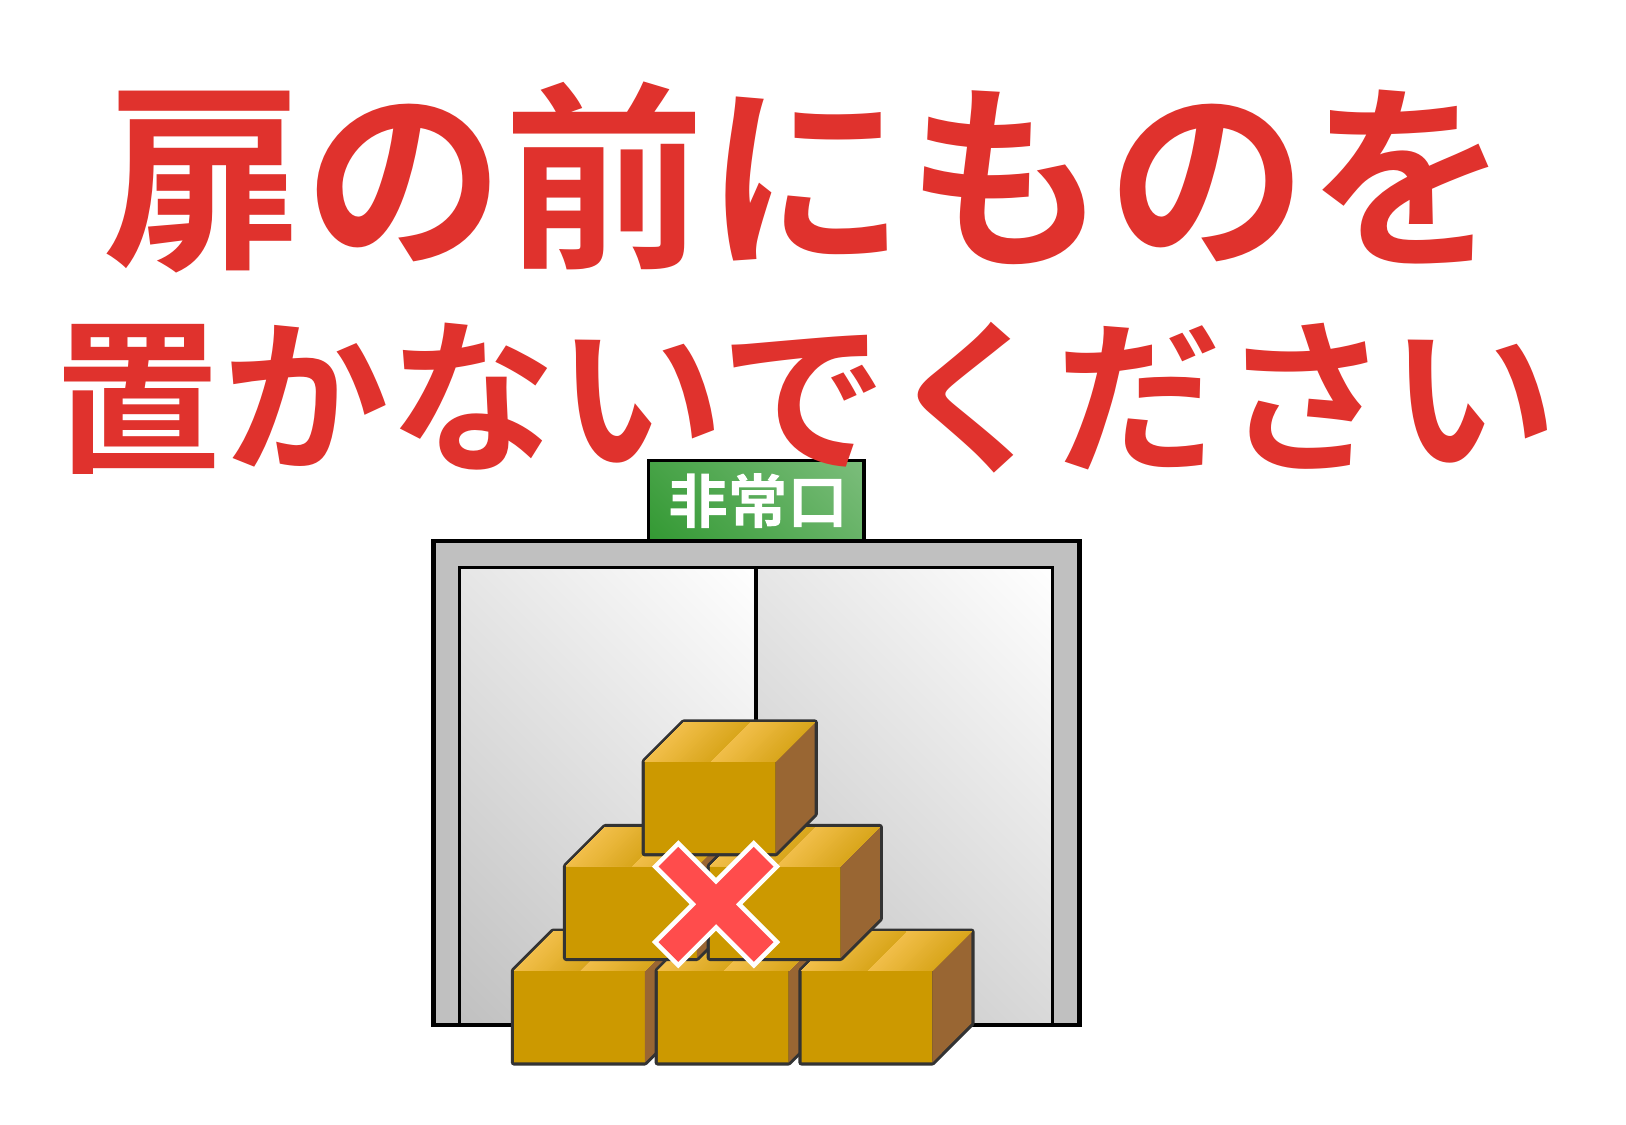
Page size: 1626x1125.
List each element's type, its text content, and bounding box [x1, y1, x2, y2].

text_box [432, 459, 1080, 1063]
text_box 扉の前にものを 置かないでください [32, 45, 1581, 501]
